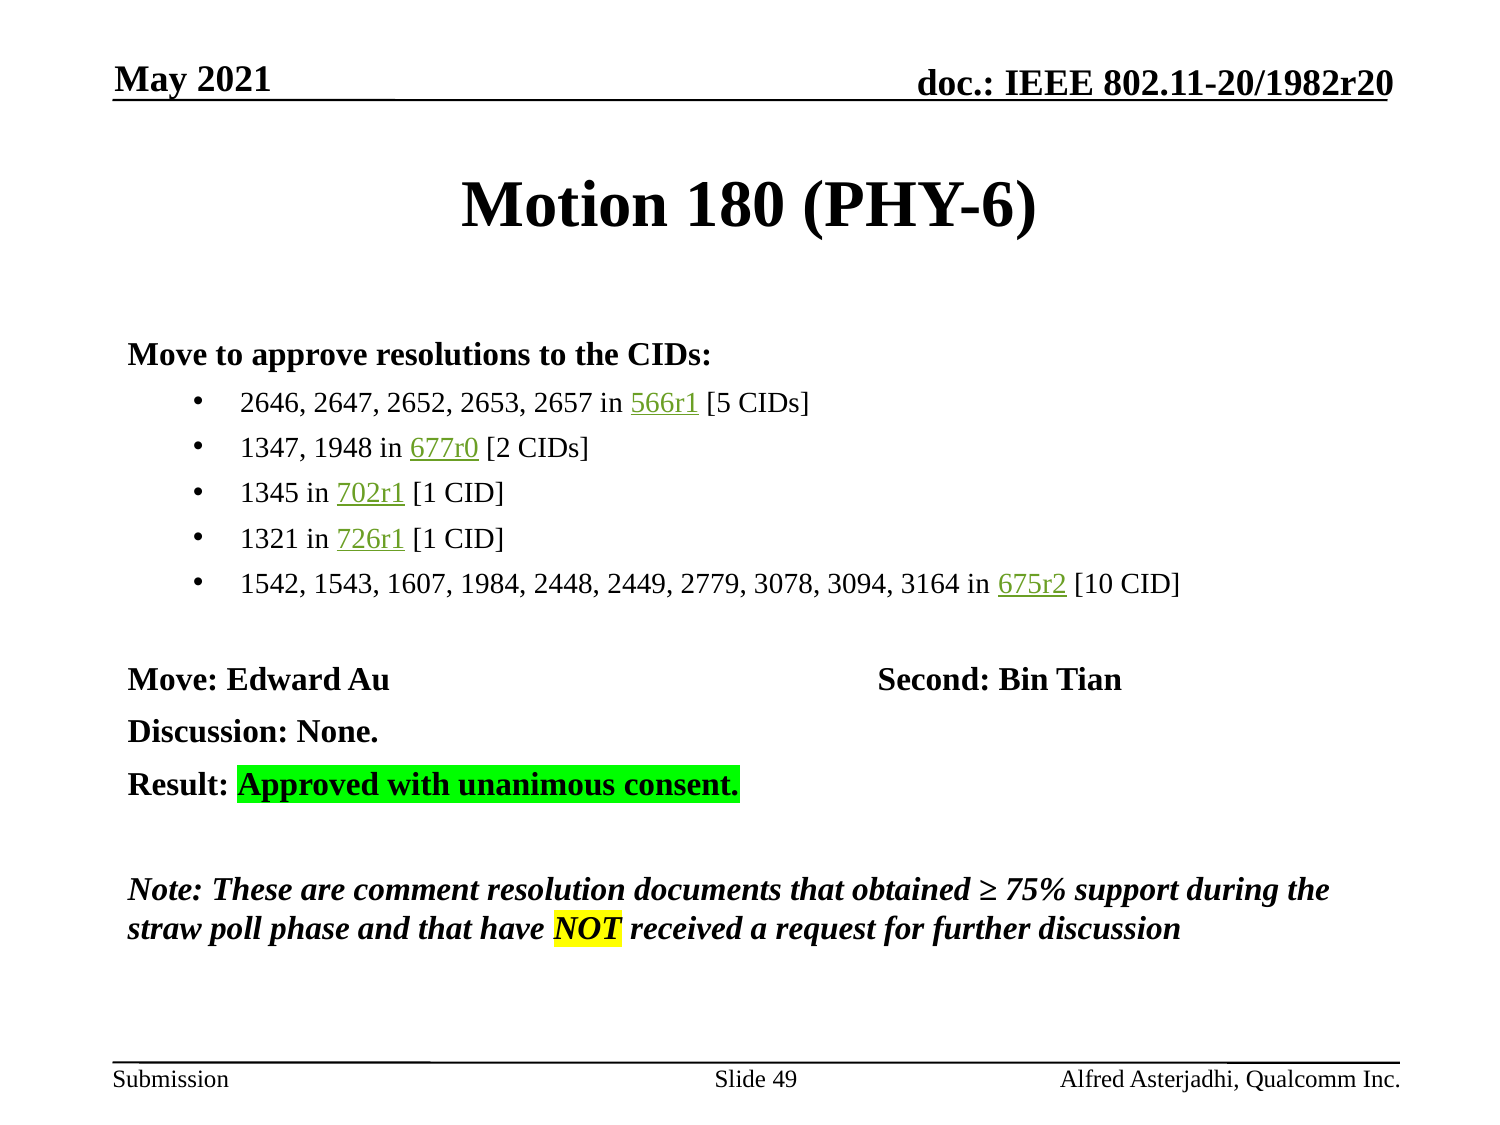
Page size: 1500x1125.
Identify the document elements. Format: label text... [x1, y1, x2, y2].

title Motion 180 (PHY-6) [112, 112, 1388, 288]
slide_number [114, 54, 423, 100]
footer Alfred Asterjadhi, Qualcomm Inc. [878, 1061, 1402, 1093]
slide_number Slide 49 [712, 1061, 800, 1123]
list Move to approve resolutions to the CIDs: 2646, 2647, 2652, 2653, 2657 in 566r1 [5 CIDs] 1347, 1948 in 677r0 [2 CIDs] 1345 in 702r1 [1 CID] 1321 in 726r1 [1 CID] 1542, 1543, 1607, 1984, 2448, 2449, 2779, 3078, 3094, 3164 in 675r2 [10 CID] Move: Edward Au Second: Bin Tian Discussion: None. Result: Approved with unanimous consent. Note: These are comment resolution documents that obtained ≥ 75% support during the straw poll phase and that have NOT received a request for further discussion [112, 324, 1388, 1063]
